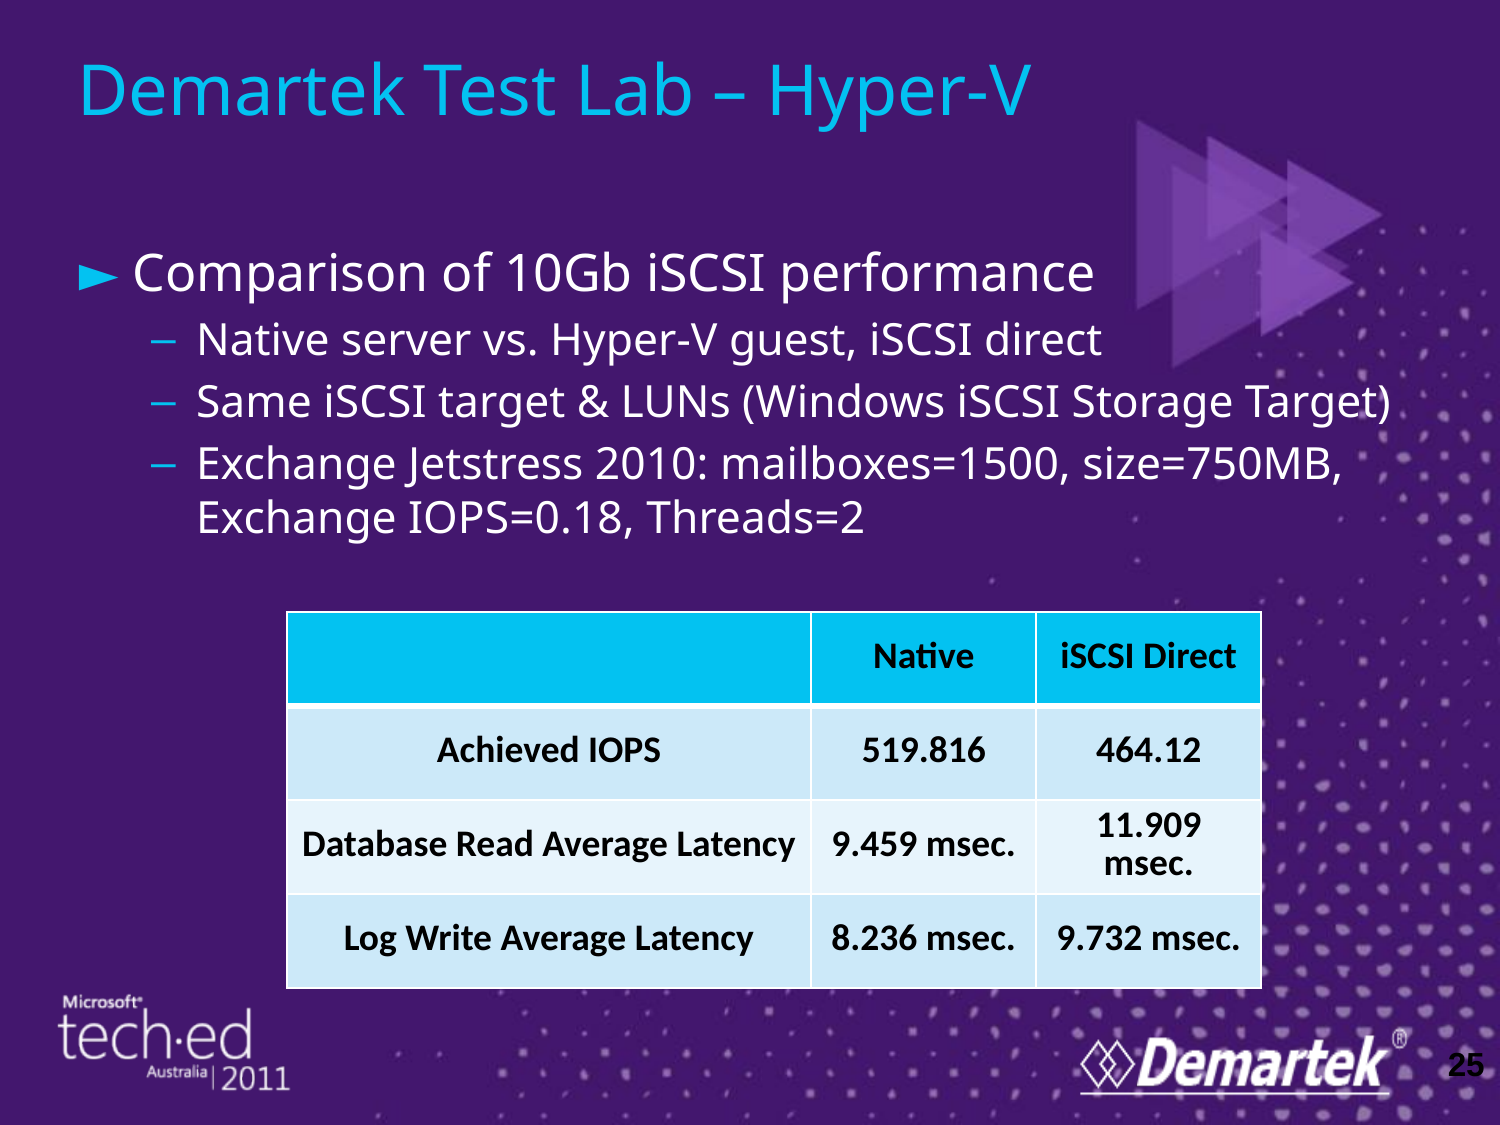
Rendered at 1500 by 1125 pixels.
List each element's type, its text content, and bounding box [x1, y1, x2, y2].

table_header [288, 613, 810, 703]
table_header Native [812, 613, 1035, 703]
table_cell 519.816 [812, 709, 1035, 799]
slide_number 25 [1424, 1024, 1500, 1103]
list Comparison of 10Gb iSCSI performance Native server vs. Hyper-V guest, iSCSI direct Same iSCSI target & LUNs (Windows iSCSI Storage Target) Exchange Jetstress 2010: mailboxes=1500, size=750MB, Exchange IOPS=0.18, Threads=2 [63, 232, 1413, 603]
table_cell Achieved IOPS [288, 709, 810, 799]
table_cell 11.909 msec. [1037, 801, 1260, 893]
table_header iSCSI Direct [1037, 613, 1260, 703]
table_cell 8.236 msec. [812, 895, 1035, 987]
table_cell 9.732 msec. [1037, 895, 1260, 987]
title Demartek Test Lab – Hyper-V [62, 37, 1438, 138]
picture [0, 0, 1500, 1125]
table_cell Database Read Average Latency [288, 801, 810, 893]
table_cell 464.12 [1037, 709, 1260, 799]
table_cell Log Write Average Latency [288, 895, 810, 987]
table_cell 9.459 msec. [812, 801, 1035, 893]
